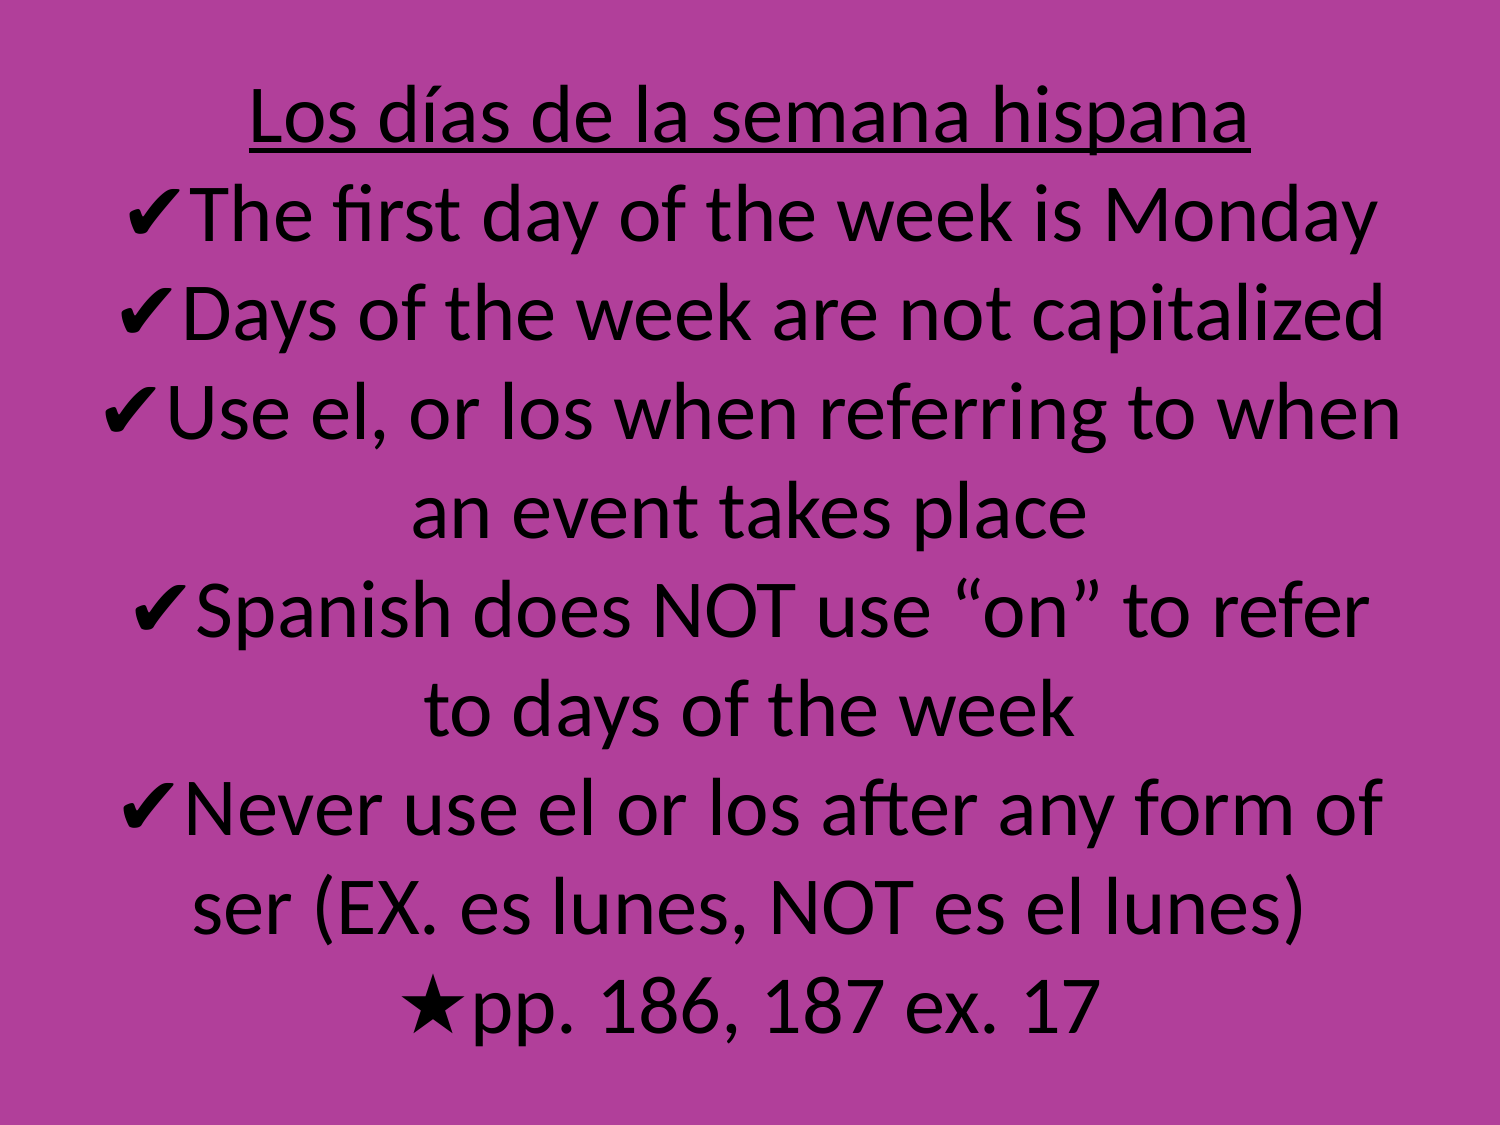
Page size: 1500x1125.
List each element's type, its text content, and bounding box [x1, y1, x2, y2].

title Los días de la semana hispana ✔The first day of the week is Monday ✔Days of the week are not capitalized ✔Use el, or los when referring to when an event takes place ✔Spanish does NOT use “on” to refer to days of the week ✔Never use el or los after any form of ser (EX. es lunes, NOT es el lunes) ★pp. 186, 187 ex. 17 [75, 45, 1425, 1065]
